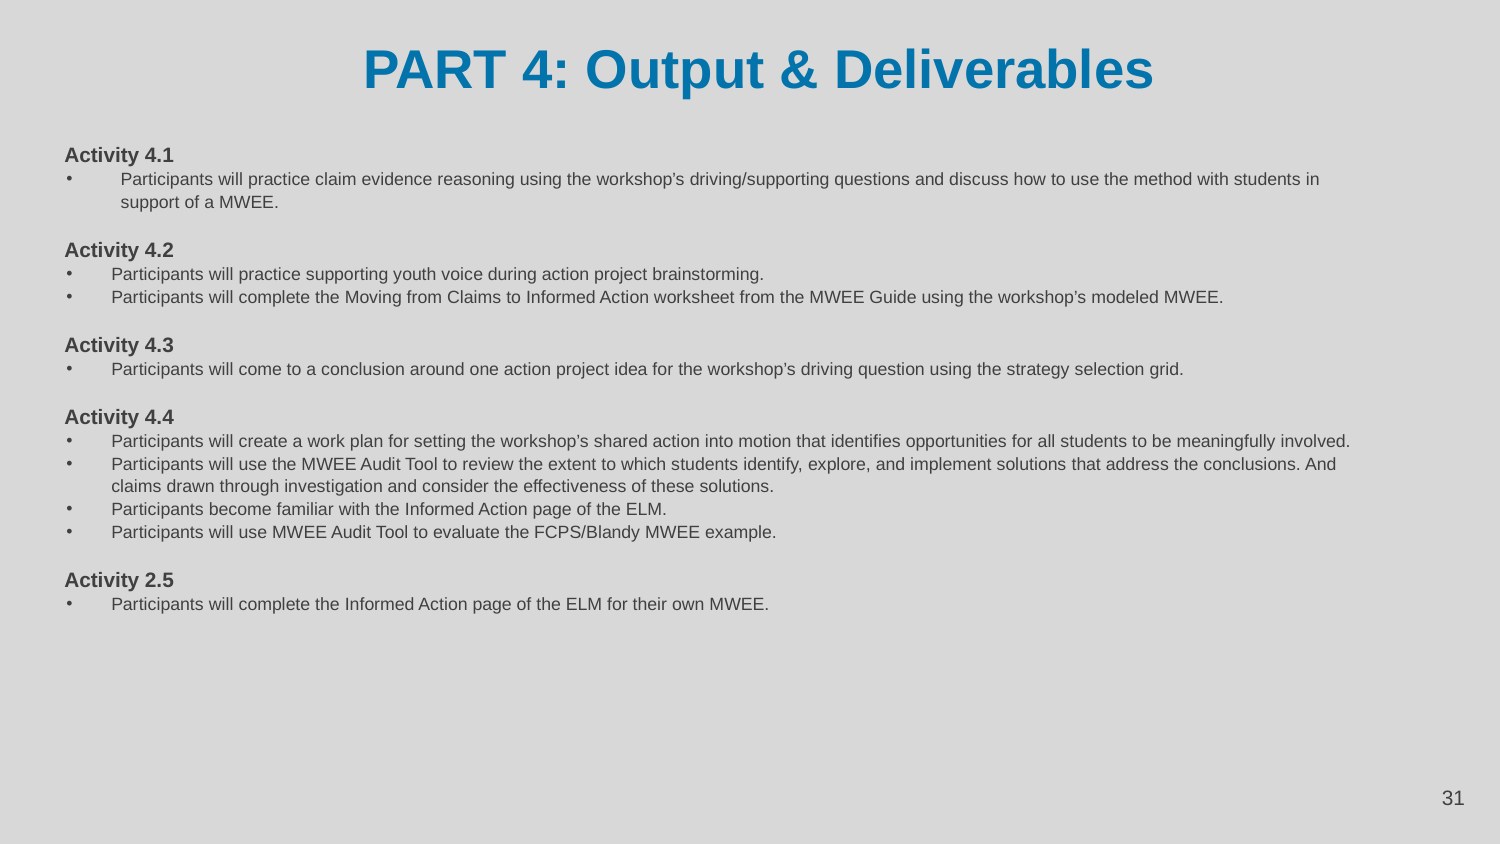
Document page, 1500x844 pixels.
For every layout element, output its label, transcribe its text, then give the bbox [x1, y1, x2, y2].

slide_number ‹#› [1389, 764, 1480, 830]
title PART 4: Output & Deliverables [60, 14, 1459, 115]
text_box Activity 4.1 Participants will practice claim evidence reasoning using the workshop’s driving/supporting questions and discuss how to use the method with students in support of a MWEE. Activity 4.2 Participants will practice supporting youth voice during action project brainstorming. Participants will complete the Moving from Claims to Informed Action worksheet from the MWEE Guide using the workshop’s modeled MWEE. Activity 4.3 Participants will come to a conclusion around one action project idea for the workshop’s driving question using the strategy selection grid. Activity 4.4 Participants will create a work plan for setting the workshop’s shared action into motion that identifies opportunities for all students to be meaningfully involved. Participants will use the MWEE Audit Tool to review the extent to which students identify, explore, and implement solutions that address the conclusions. And claims drawn through investigation and consider the effectiveness of these solutions. Participants become familiar with the Informed Action page of the ELM. Participants will use MWEE Audit Tool to evaluate the FCPS/Blandy MWEE example. Activity 2.5 Participants will complete the Informed Action page of the ELM for their own MWEE. [41, 128, 1390, 818]
